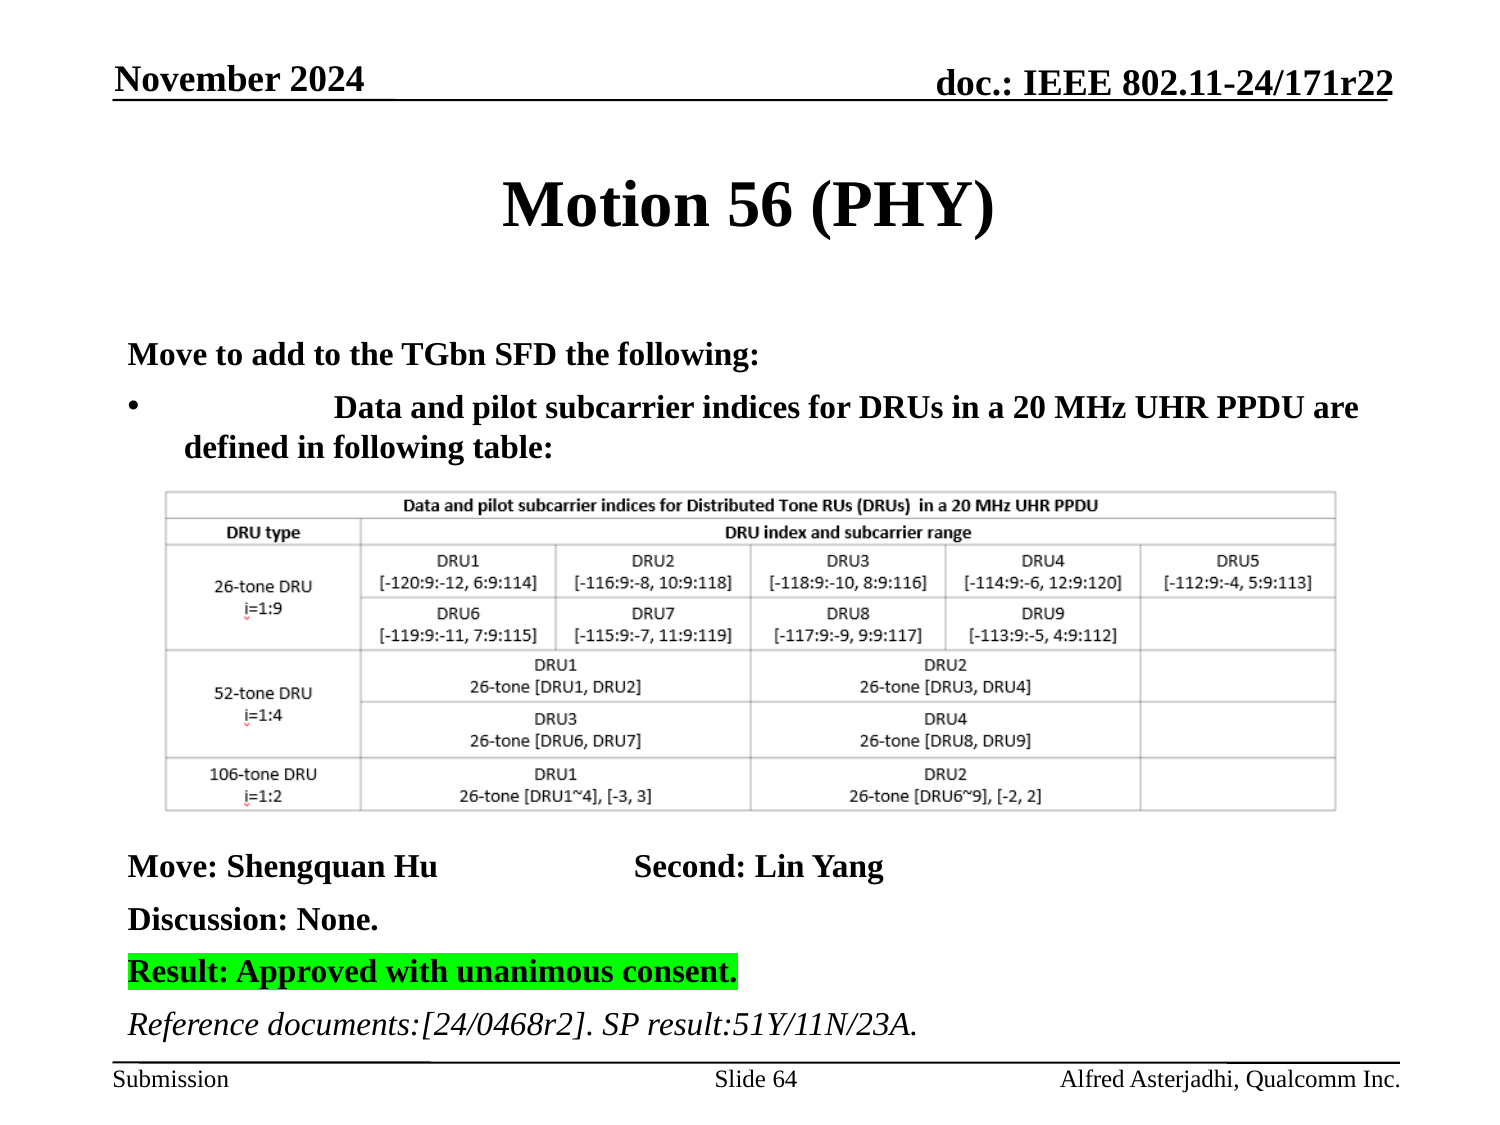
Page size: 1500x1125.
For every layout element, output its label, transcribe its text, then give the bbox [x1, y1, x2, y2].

slide_number Slide 64 [712, 1061, 800, 1123]
list Move to add to the TGbn SFD the following: Data and pilot subcarrier indices for DRUs in a 20 MHz UHR PPDU are defined in following table: Move: Shengquan Hu Second: Lin Yang Discussion: None. Result: Approved with unanimous consent. Reference documents:[24/0468r2]. SP result:51Y/11N/23A. [112, 324, 1388, 1063]
footer Alfred Asterjadhi, Qualcomm Inc. [878, 1061, 1402, 1093]
title Motion 56 (PHY) [112, 112, 1388, 288]
picture [157, 487, 1343, 820]
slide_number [114, 54, 423, 100]
